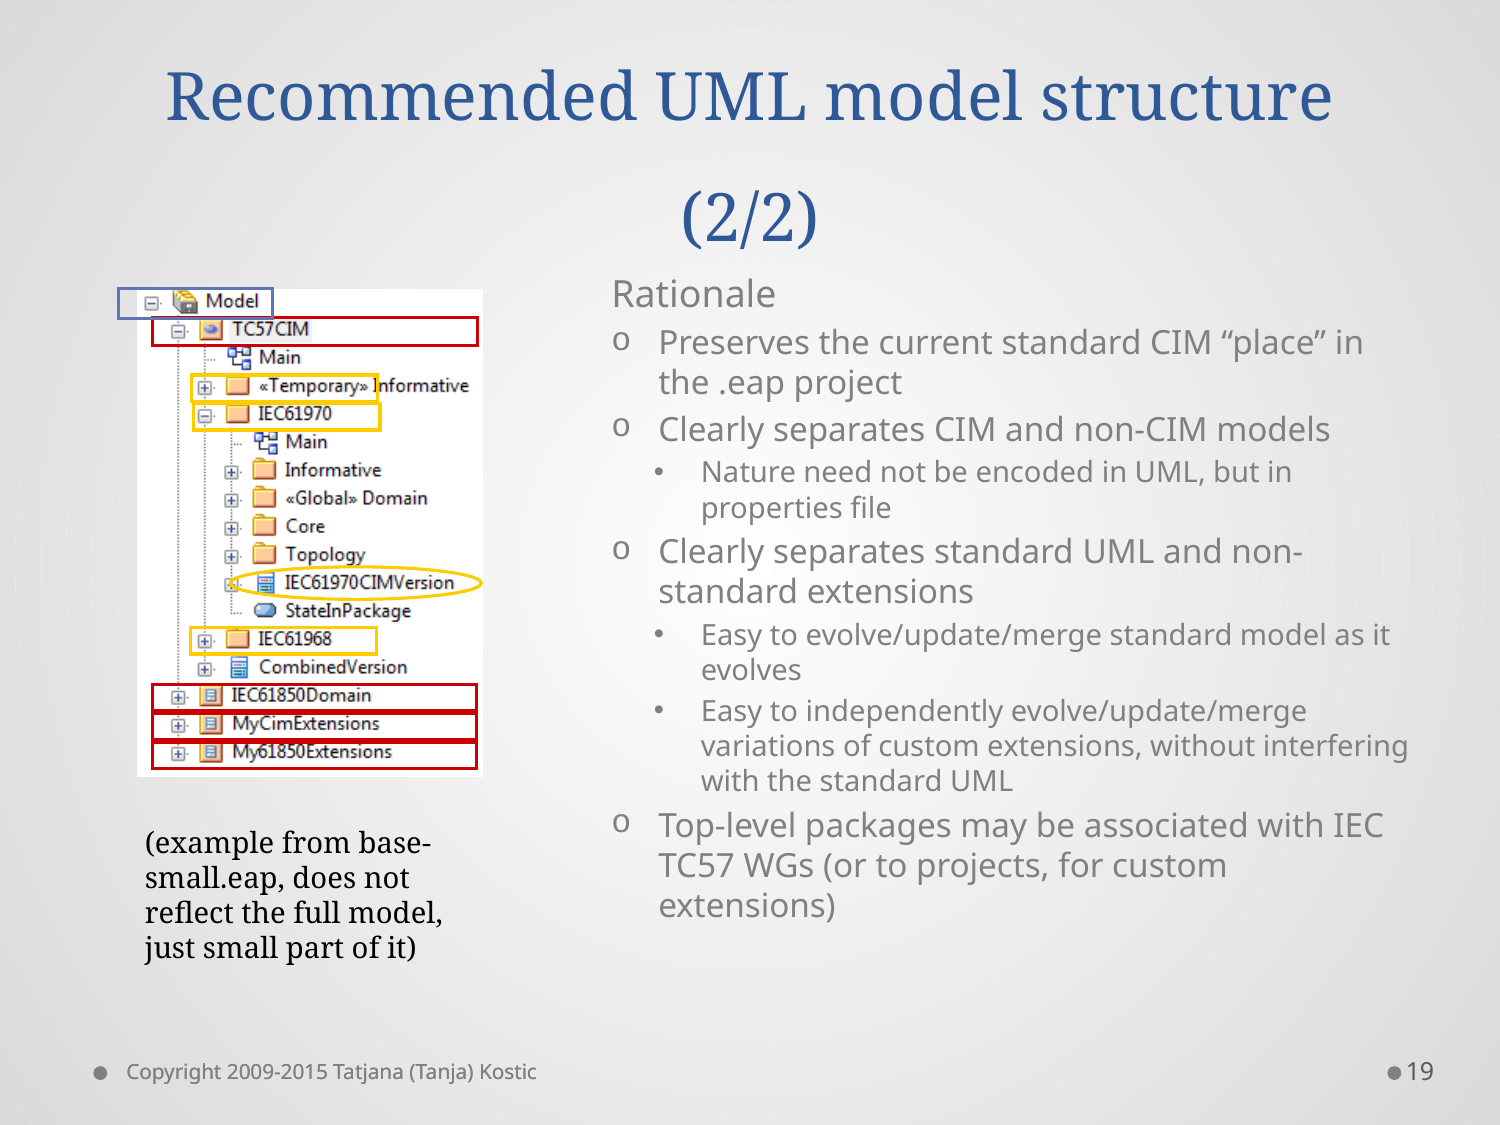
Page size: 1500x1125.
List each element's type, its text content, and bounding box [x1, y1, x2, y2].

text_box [118, 287, 483, 778]
list Rationale Preserves the current standard CIM “place” in the .eap project Clearly separates CIM and non-CIM models Nature need not be encoded in UML, but in properties file Clearly separates standard UML and non-standard extensions Easy to evolve/update/merge standard model as it evolves Easy to independently evolve/update/merge variations of custom extensions, without interfering with the standard UML Top-level packages may be associated with IEC TC57 WGs (or to projects, for custom extensions) [596, 262, 1425, 1005]
text_box (example from base-small.eap, does not reflect the full model, just small part of it) [130, 817, 477, 972]
slide_number 19 [1401, 1042, 1494, 1103]
title Recommended UML model structure (2/2) [75, 0, 1425, 263]
